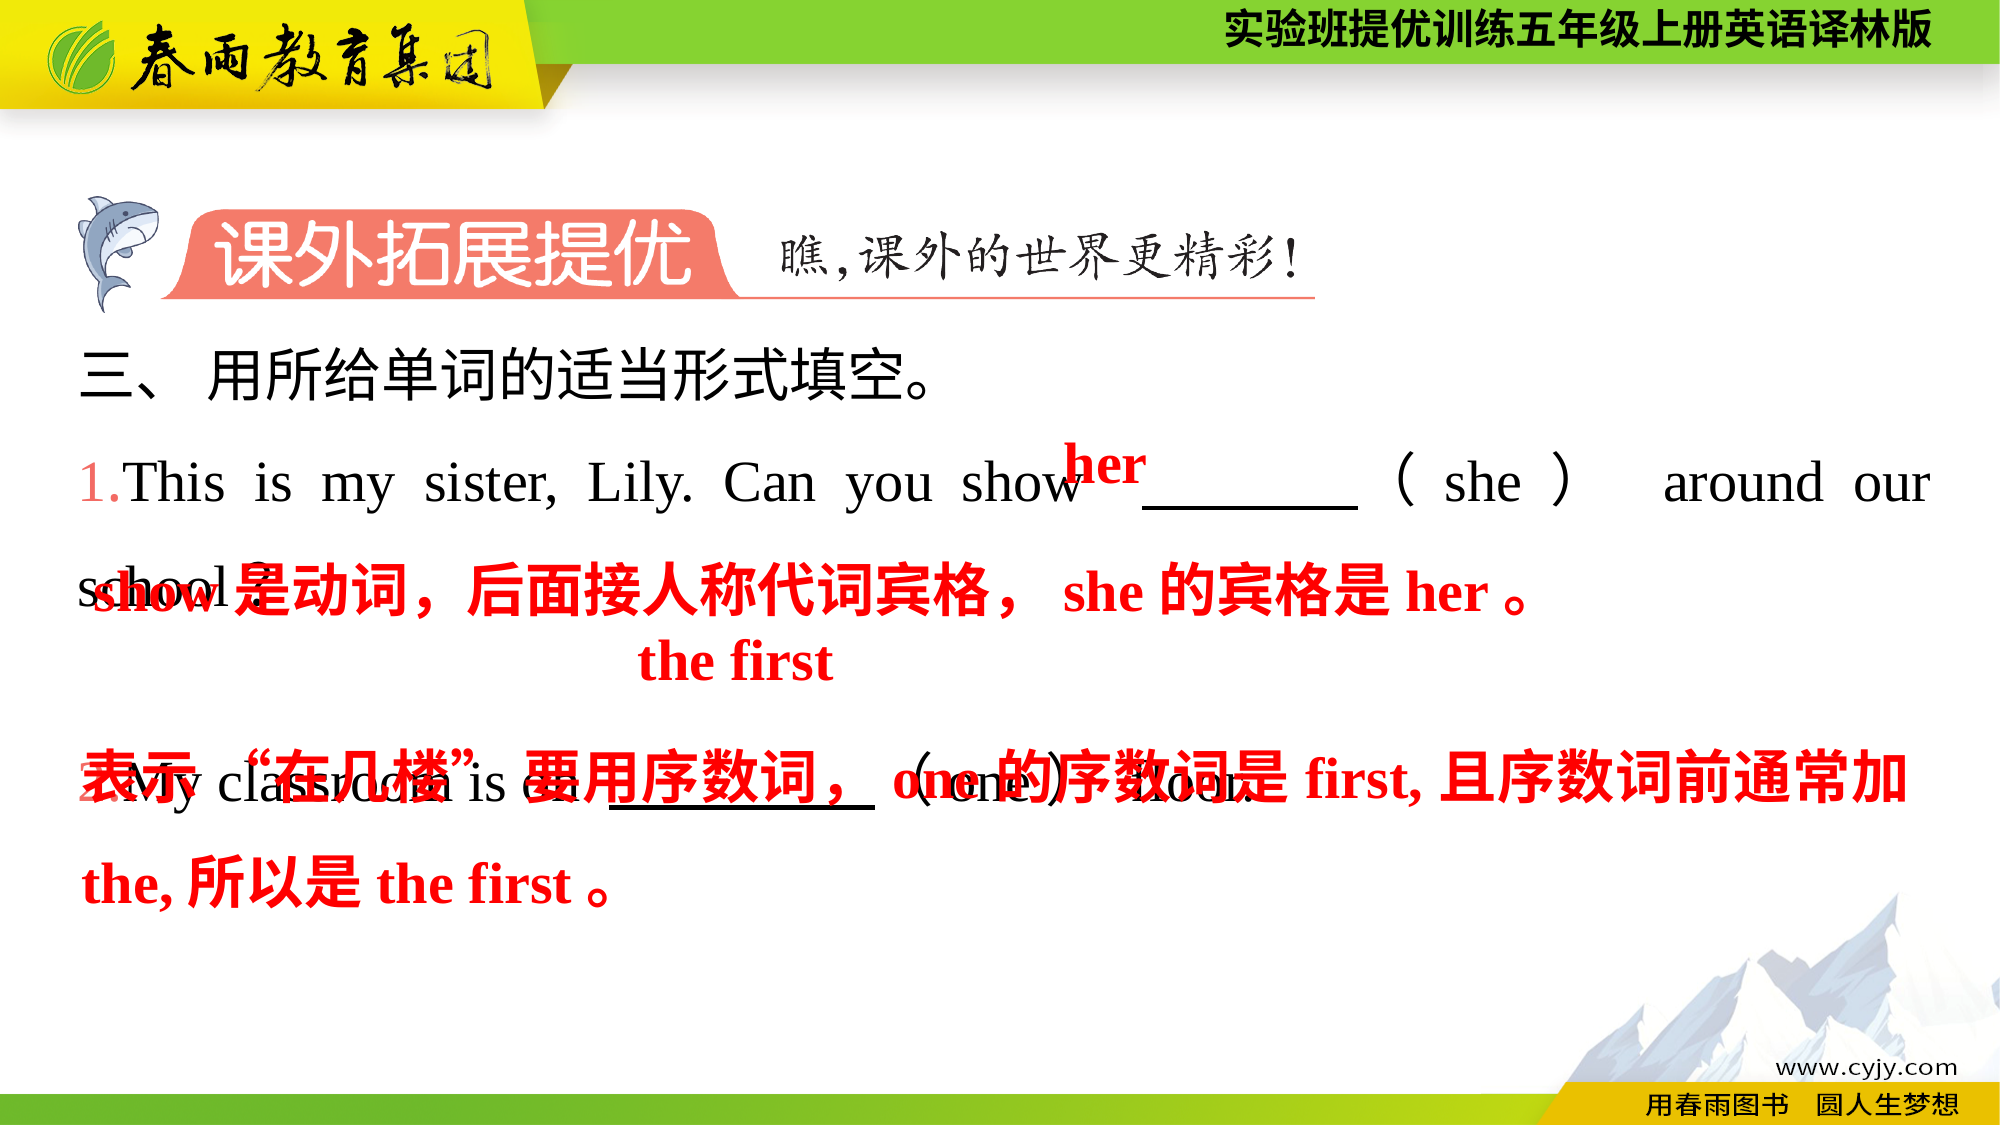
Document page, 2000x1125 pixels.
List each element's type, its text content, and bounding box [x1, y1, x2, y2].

text_box 三、 用所给单词的适当形式填空。 1.This is my sister, Lily. Can you show （she） around our school？ 2.My classroom is on （one） floor. [62, 295, 1947, 821]
text_box 表示 “在几楼” 要用序数词，one的序数词是first,且序数词前通常加the,所以是the first。 [66, 697, 1939, 923]
text_box her [1049, 417, 1163, 503]
picture [0, 0, 2000, 1125]
text_box the first [623, 614, 849, 699]
text_box show是动词，后面接人称代词宾格，she的宾格是her。 [78, 510, 1603, 631]
